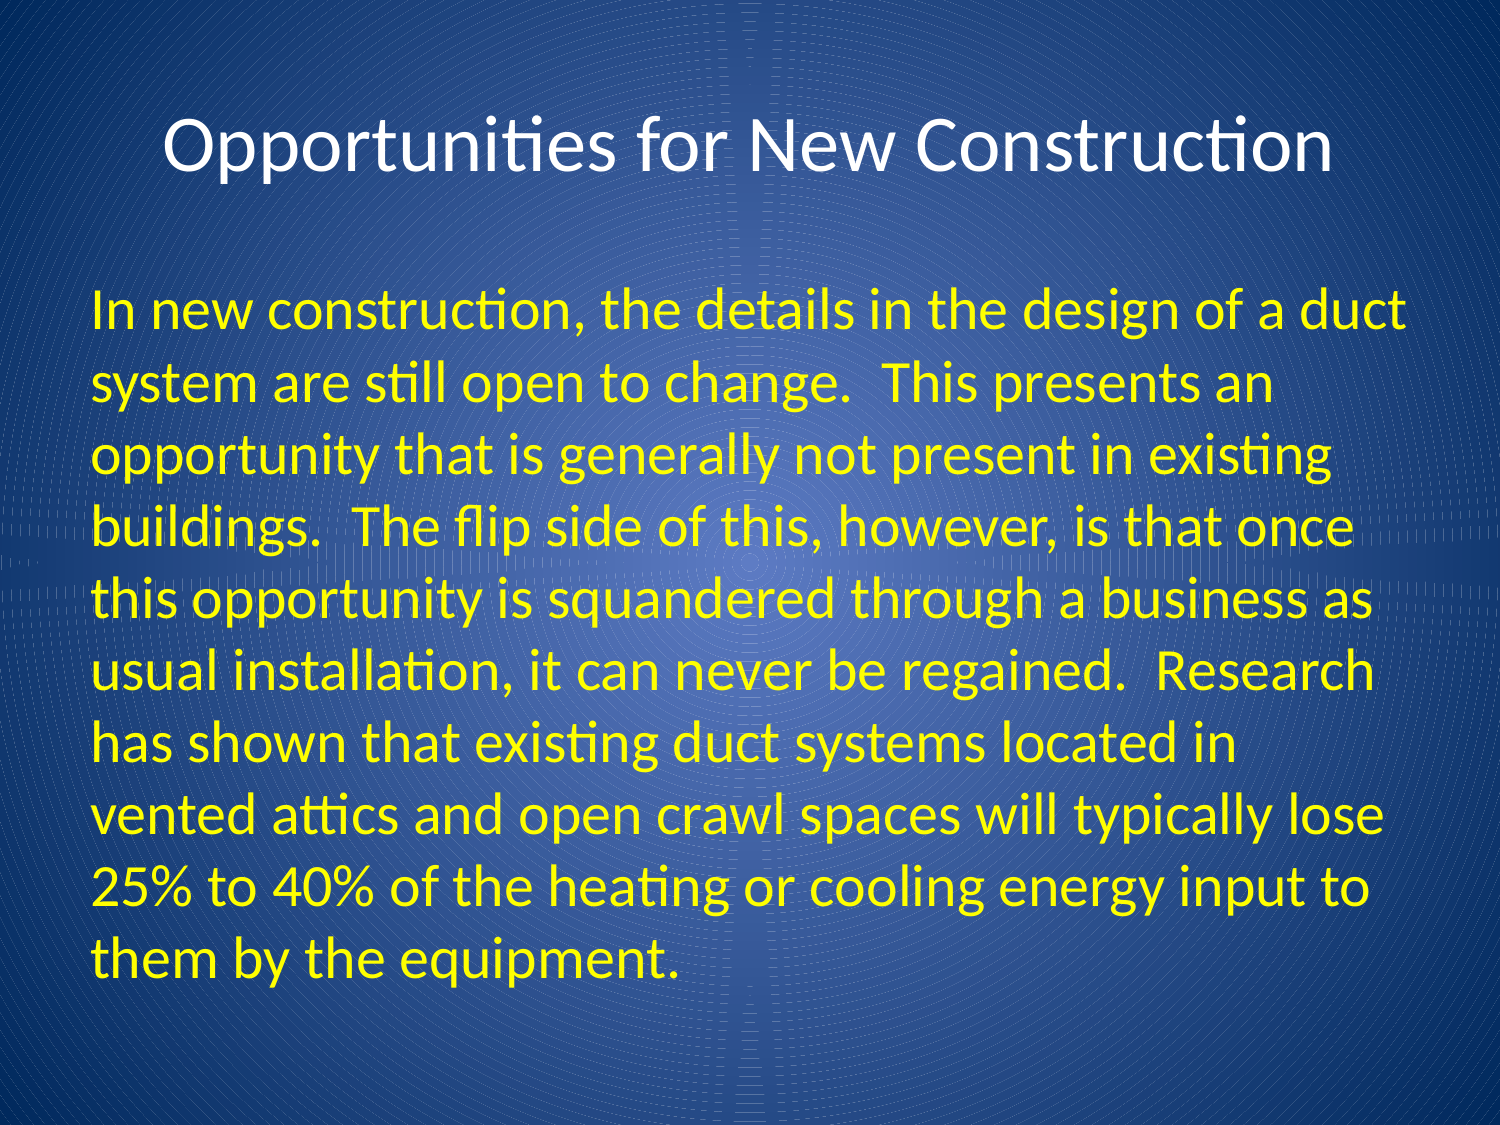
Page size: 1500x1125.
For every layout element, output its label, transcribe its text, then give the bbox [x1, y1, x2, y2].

title Opportunities for New Construction [75, 45, 1425, 233]
list In new construction, the details in the design of a duct system are still open to change. This presents an opportunity that is generally not present in existing buildings. The flip side of this, however, is that once this opportunity is squandered through a business as usual installation, it can never be regained. Research has shown that existing duct systems located in vented attics and open crawl spaces will typically lose 25% to 40% of the heating or cooling energy input to them by the equipment. [75, 262, 1425, 1005]
